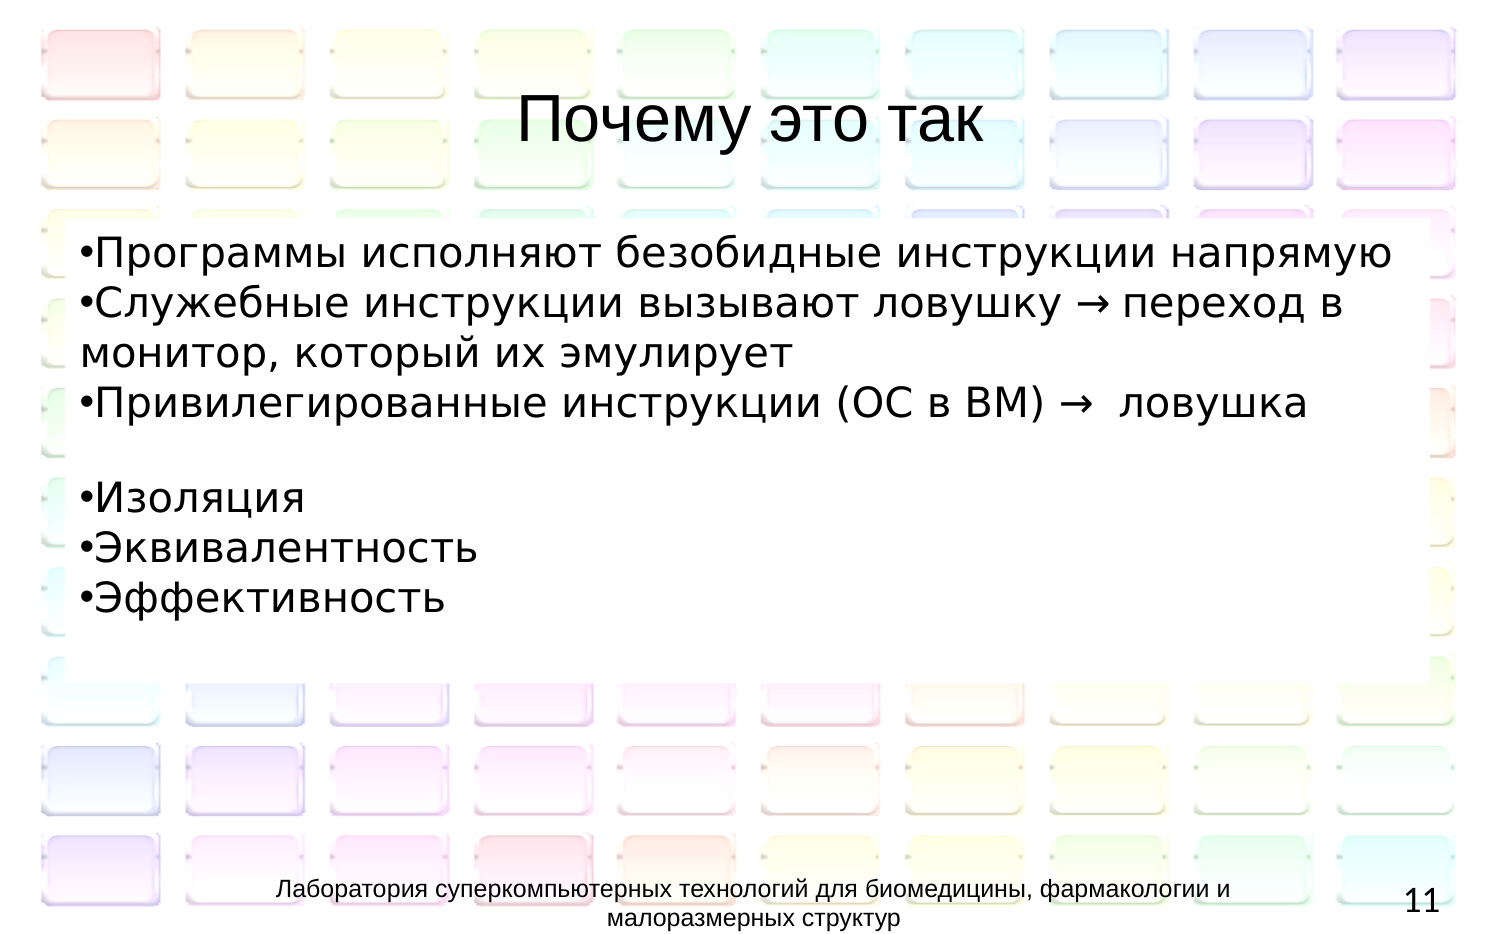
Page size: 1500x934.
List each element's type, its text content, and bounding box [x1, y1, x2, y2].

picture [0, 0, 1500, 933]
text_box Программы исполняют безобидные инструкции напрямую Служебные инструкции вызывают ловушку → переход в монитор, который их эмулирует Привилегированные инструкции (ОС в ВМ) → ловушка Изоляция Эквивалентность Эффективность [64, 218, 1431, 684]
text_box 11 [1387, 868, 1473, 918]
text_box Почему это так [75, 37, 1425, 193]
text_box Лаборатория суперкомпьютерных технологий для биомедицины, фармакологии и малоразмерных структур [171, 864, 1338, 915]
